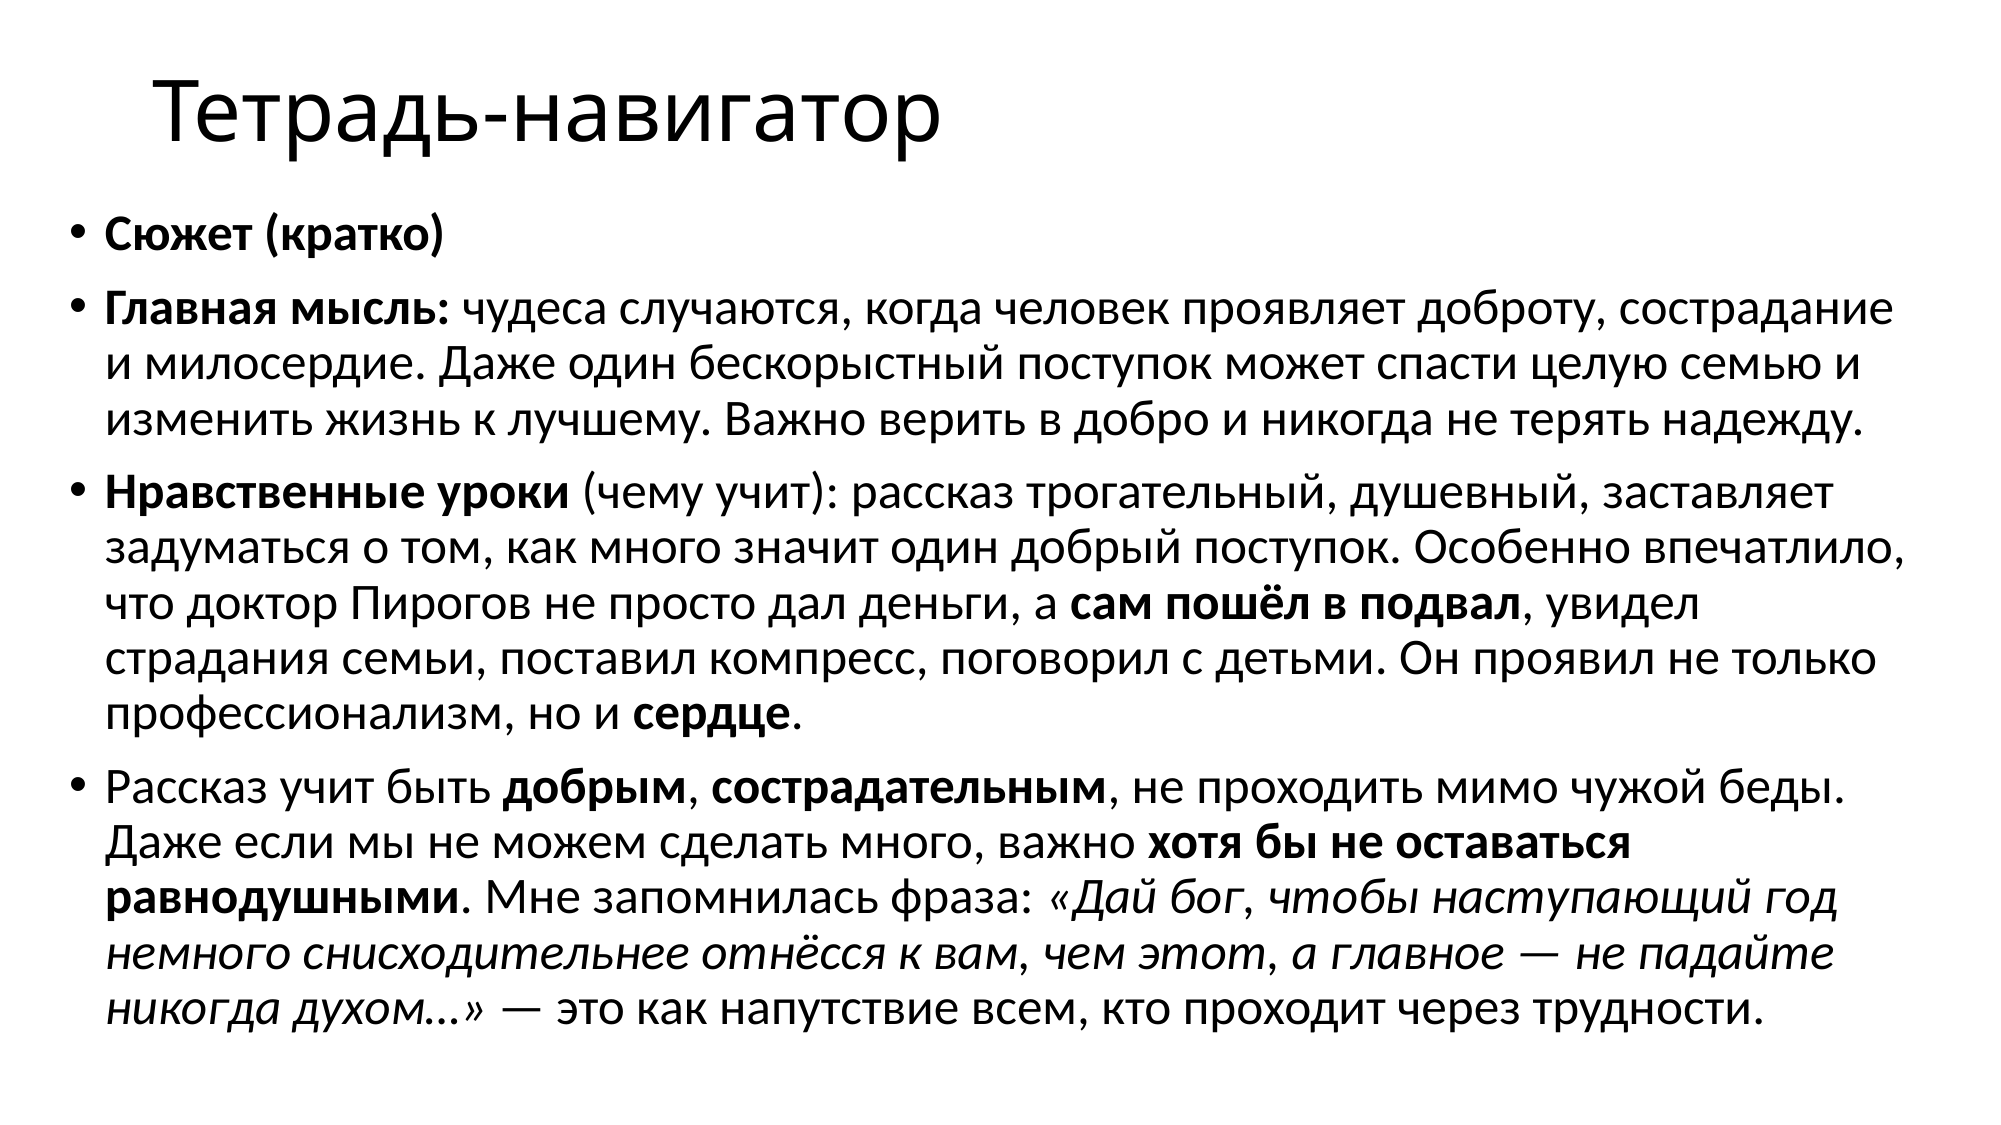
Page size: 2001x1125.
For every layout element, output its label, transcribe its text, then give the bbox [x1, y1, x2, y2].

list Сюжет (кратко) Главная мысль: чудеса случаются, когда человек проявляет доброту, сострадание и милосердие. Даже один бескорыстный поступок может спасти целую семью и изменить жизнь к лучшему. Важно верить в добро и никогда не терять надежду. Нравственные уроки (чему учит): рассказ трогательный, душевный, заставляет задуматься о том, как много значит один добрый поступок. Особенно впечатлило, что доктор Пирогов не просто дал деньги, а сам пошёл в подвал, увидел страдания семьи, поставил компресс, поговорил с детьми. Он проявил не только профессионализм, но и сердце. Рассказ учит быть добрым, сострадательным, не проходить мимо чужой беды. Даже если мы не можем сделать много, важно хотя бы не оставаться равнодушными. Мне запомнилась фраза: «Дай бог, чтобы наступающий год немного снисходительнее отнёсся к вам, чем этот, а главное — не падайте никогда духом…» — это как напутствие всем, кто проходит через трудности. [54, 199, 1948, 1092]
title Тетрадь-навигатор [137, 59, 1863, 168]
